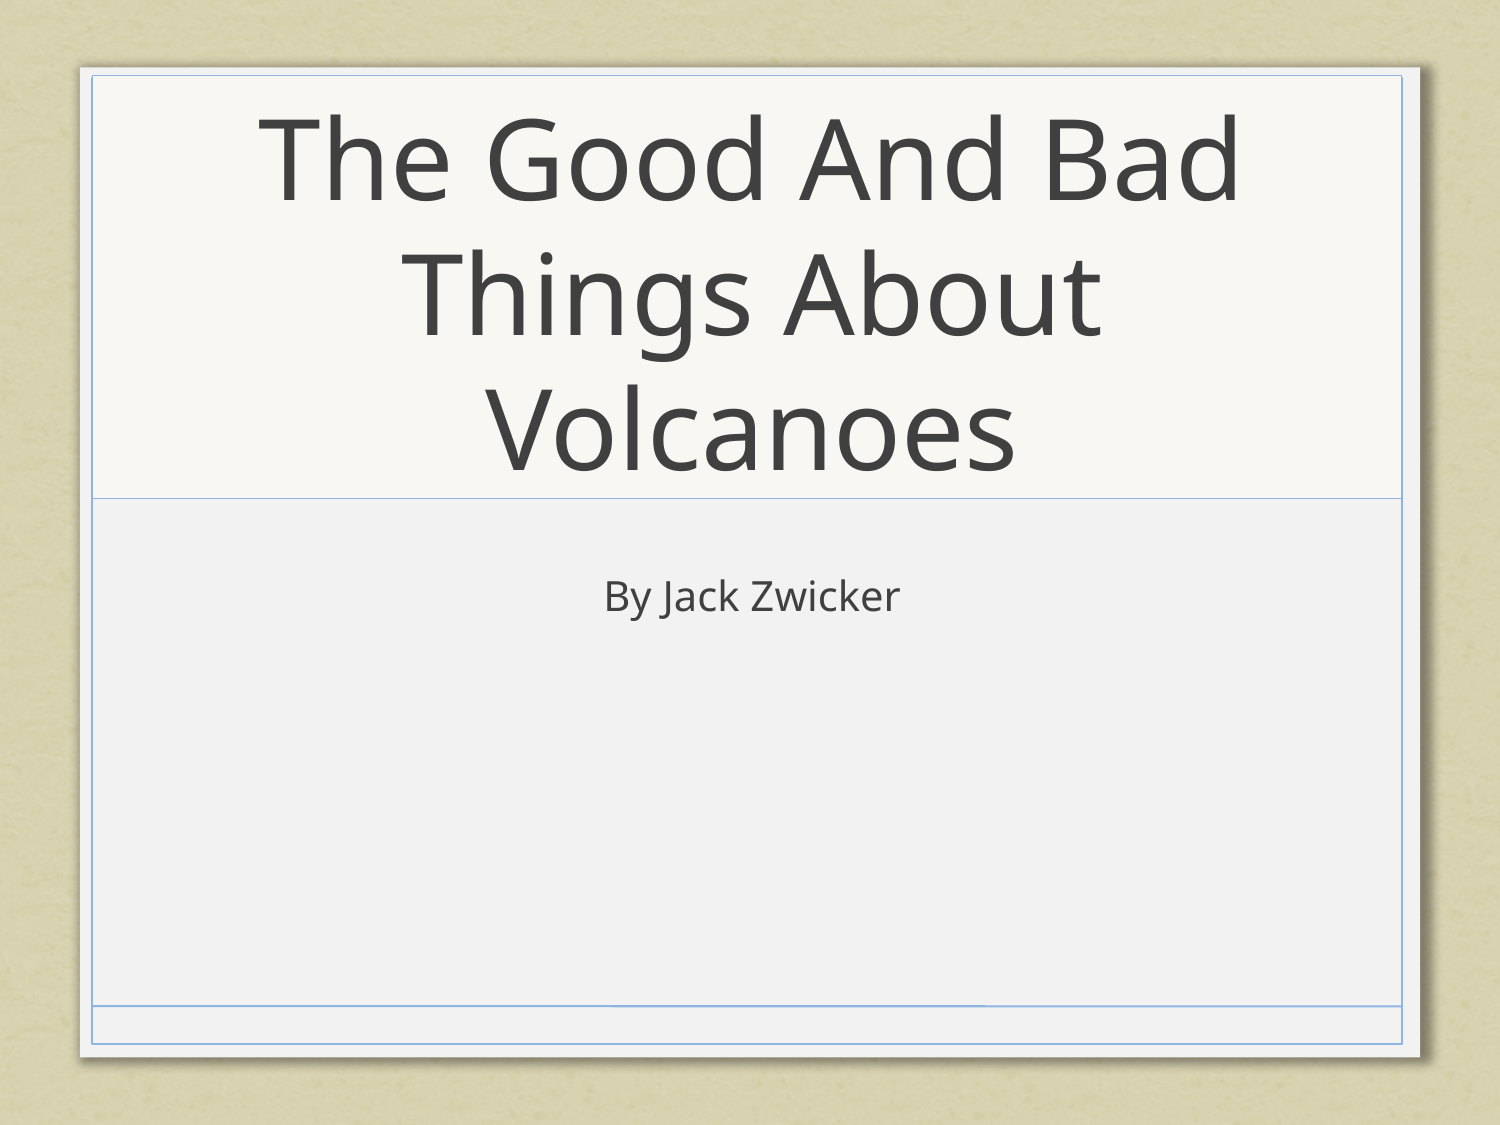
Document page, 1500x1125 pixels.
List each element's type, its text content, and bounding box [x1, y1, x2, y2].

title The Good And Bad Things About Volcanoes [150, 184, 1355, 500]
subtitle By Jack Zwicker [150, 562, 1355, 850]
